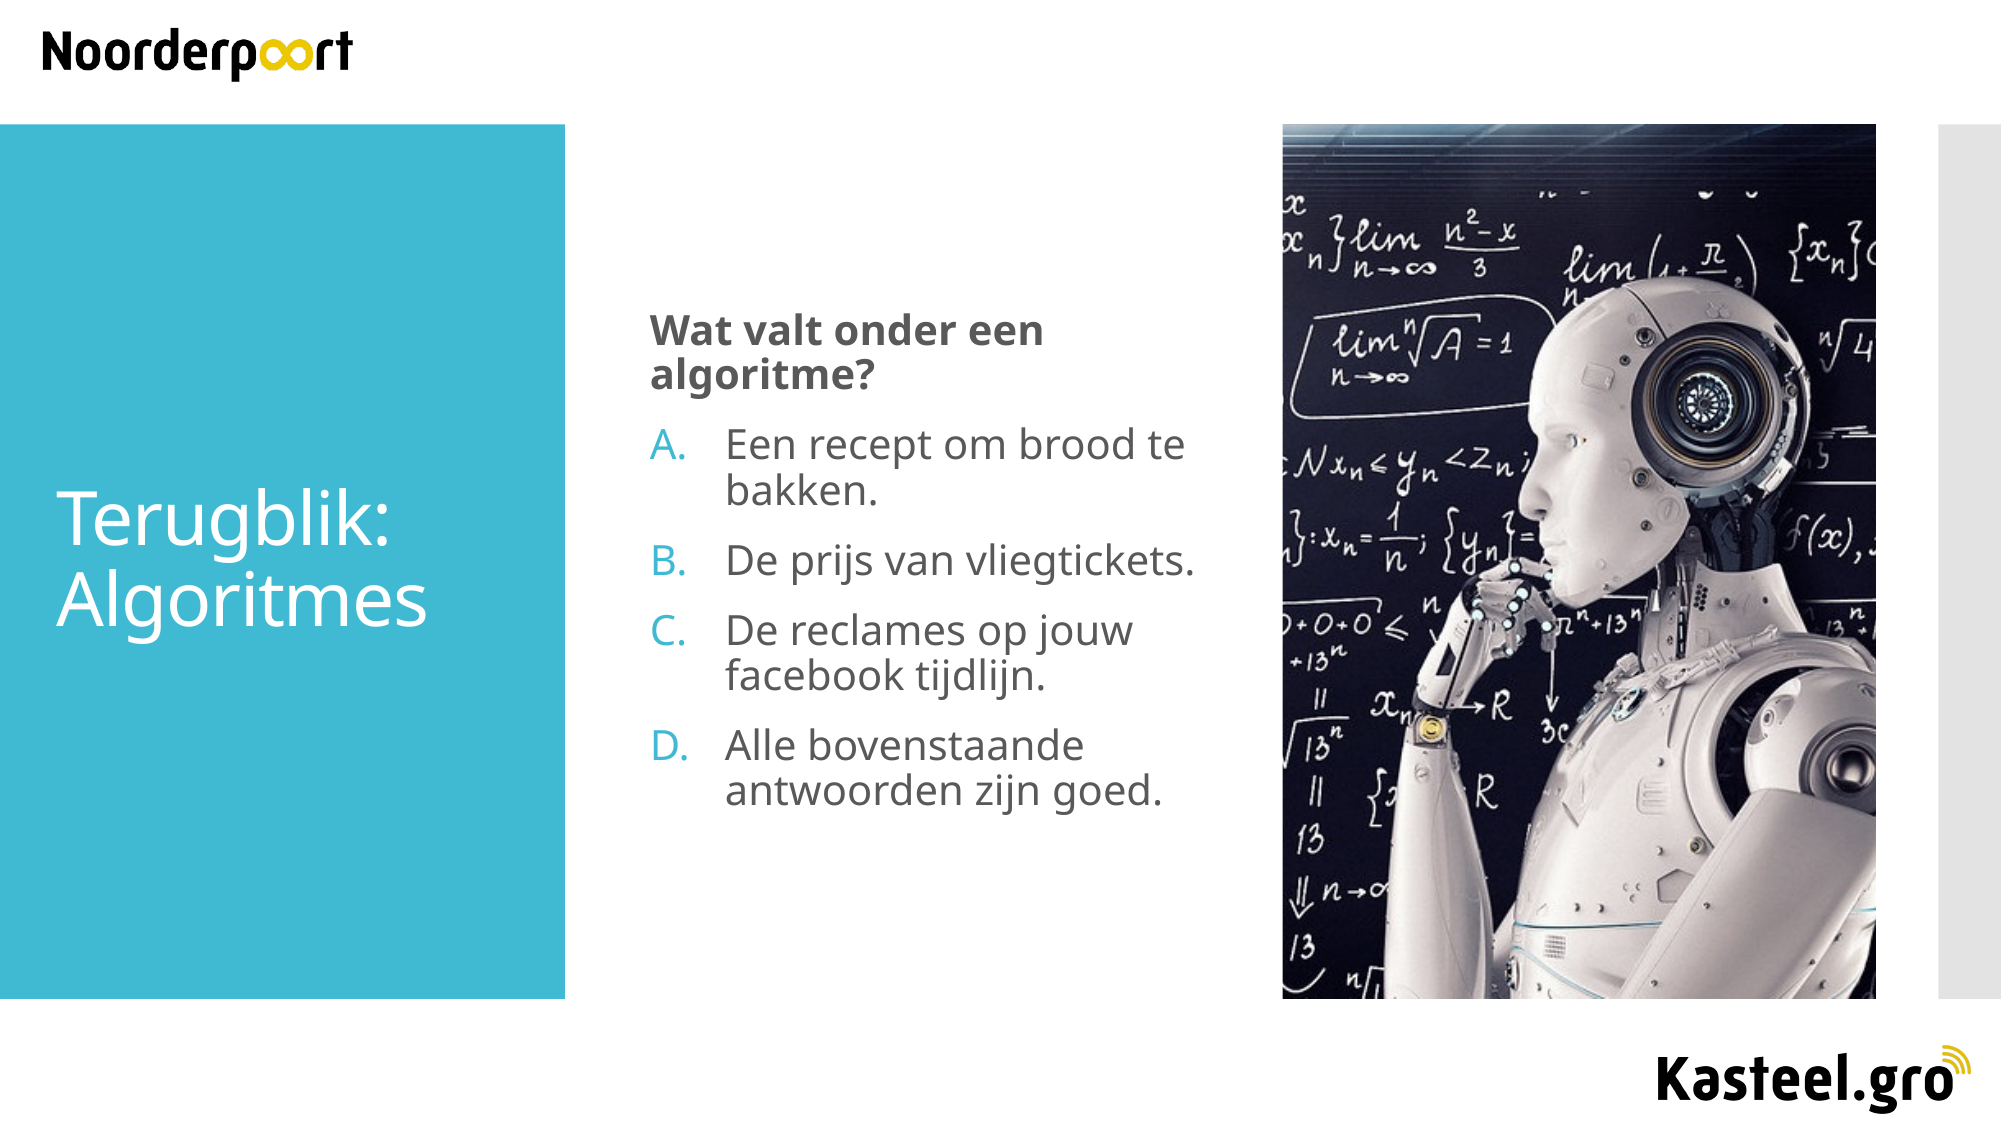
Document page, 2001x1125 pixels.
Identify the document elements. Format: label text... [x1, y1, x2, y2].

picture [1657, 1045, 1971, 1114]
list Wat valt onder een algoritme? Een recept om brood te bakken. De prijs van vliegtickets. De reclames op jouw facebook tijdlijn. Alle bovenstaande antwoorden zijn goed. [634, 141, 1223, 982]
picture [1282, 124, 1877, 1000]
title Terugblik: Algoritmes [41, 184, 525, 940]
picture [41, 26, 354, 83]
